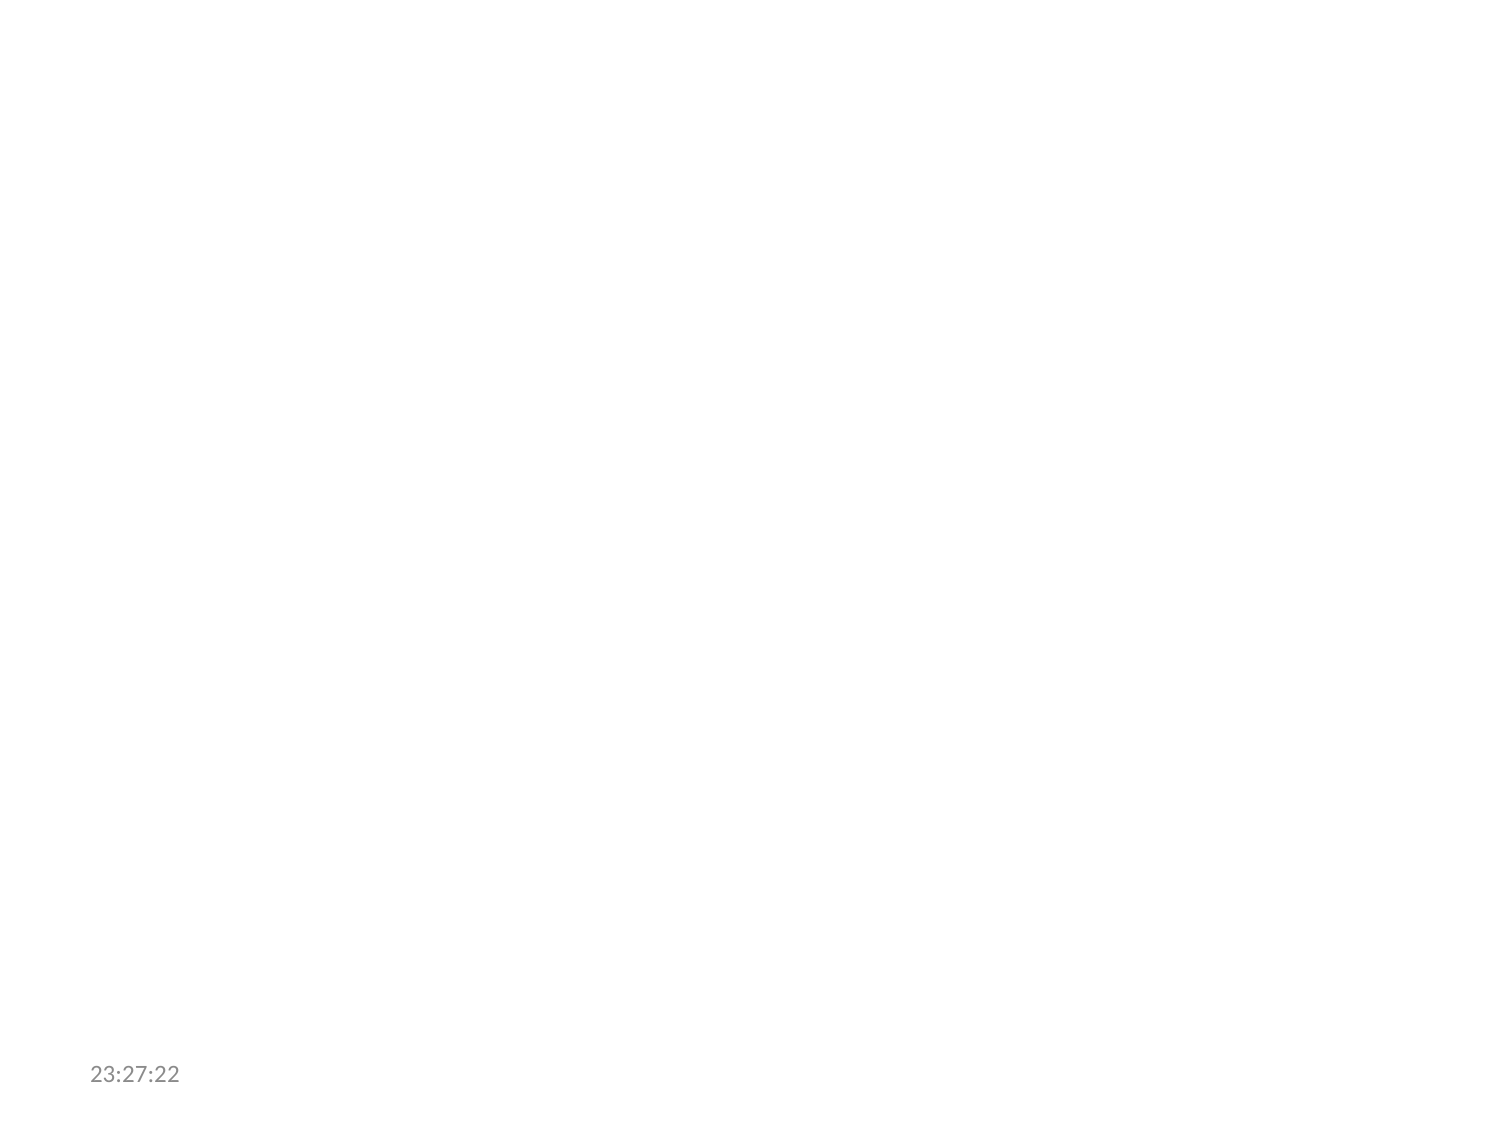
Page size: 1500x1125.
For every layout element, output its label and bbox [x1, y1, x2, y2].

slide_number [75, 1042, 425, 1103]
